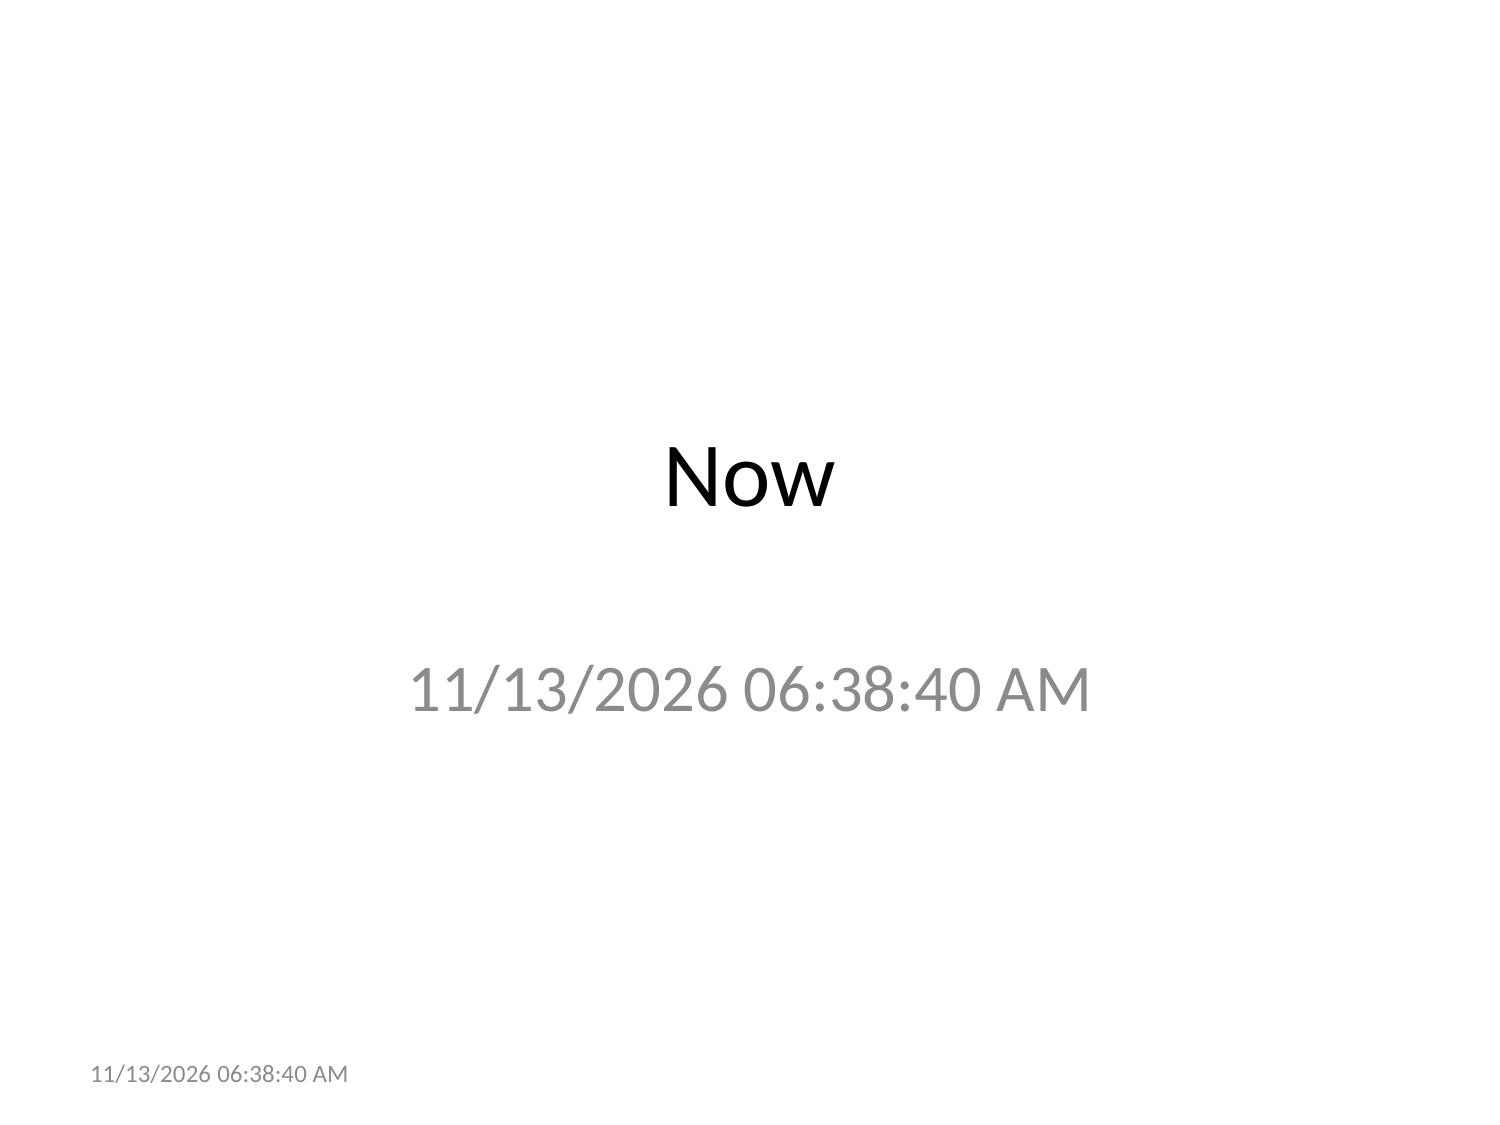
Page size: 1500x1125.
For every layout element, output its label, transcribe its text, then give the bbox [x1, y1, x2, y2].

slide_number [75, 1042, 425, 1103]
subtitle 2011-12-19 10:20:04 AM [225, 637, 1275, 925]
title Now [112, 349, 1388, 591]
